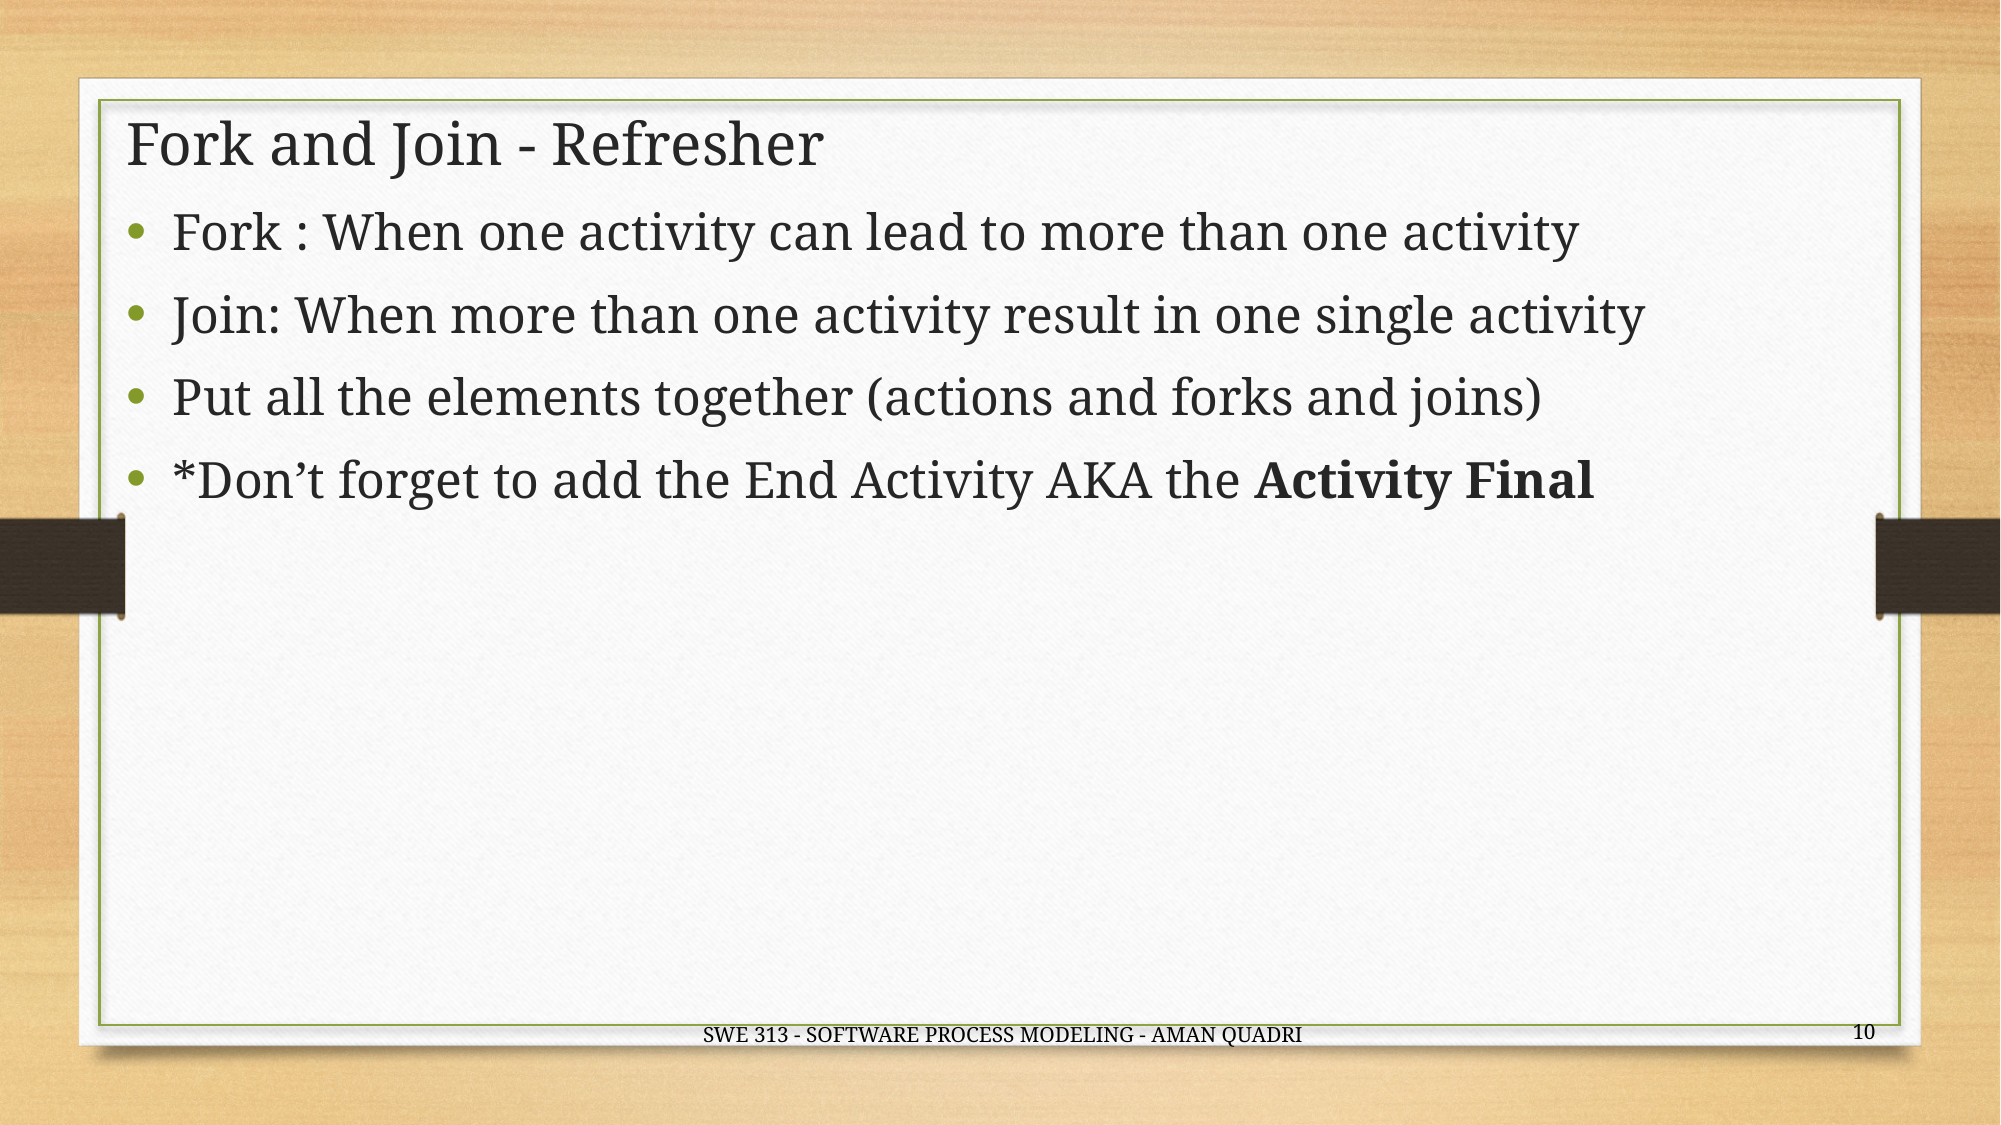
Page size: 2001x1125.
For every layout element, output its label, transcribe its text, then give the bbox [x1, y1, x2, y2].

footer SWE 313 - SOFTWARE PROCESS MODELING - AMAN QUADRI [403, 1020, 1602, 1049]
title Fork and Join - Refresher [110, 99, 1895, 185]
picture [0, 0, 2001, 1125]
slide_number 10 [1801, 1010, 1891, 1056]
list Fork : When one activity can lead to more than one activity Join: When more than one activity result in one single activity Put all the elements together (actions and forks and joins) *Don’t forget to add the End Activity AKA the Activity Final [110, 193, 1895, 1012]
